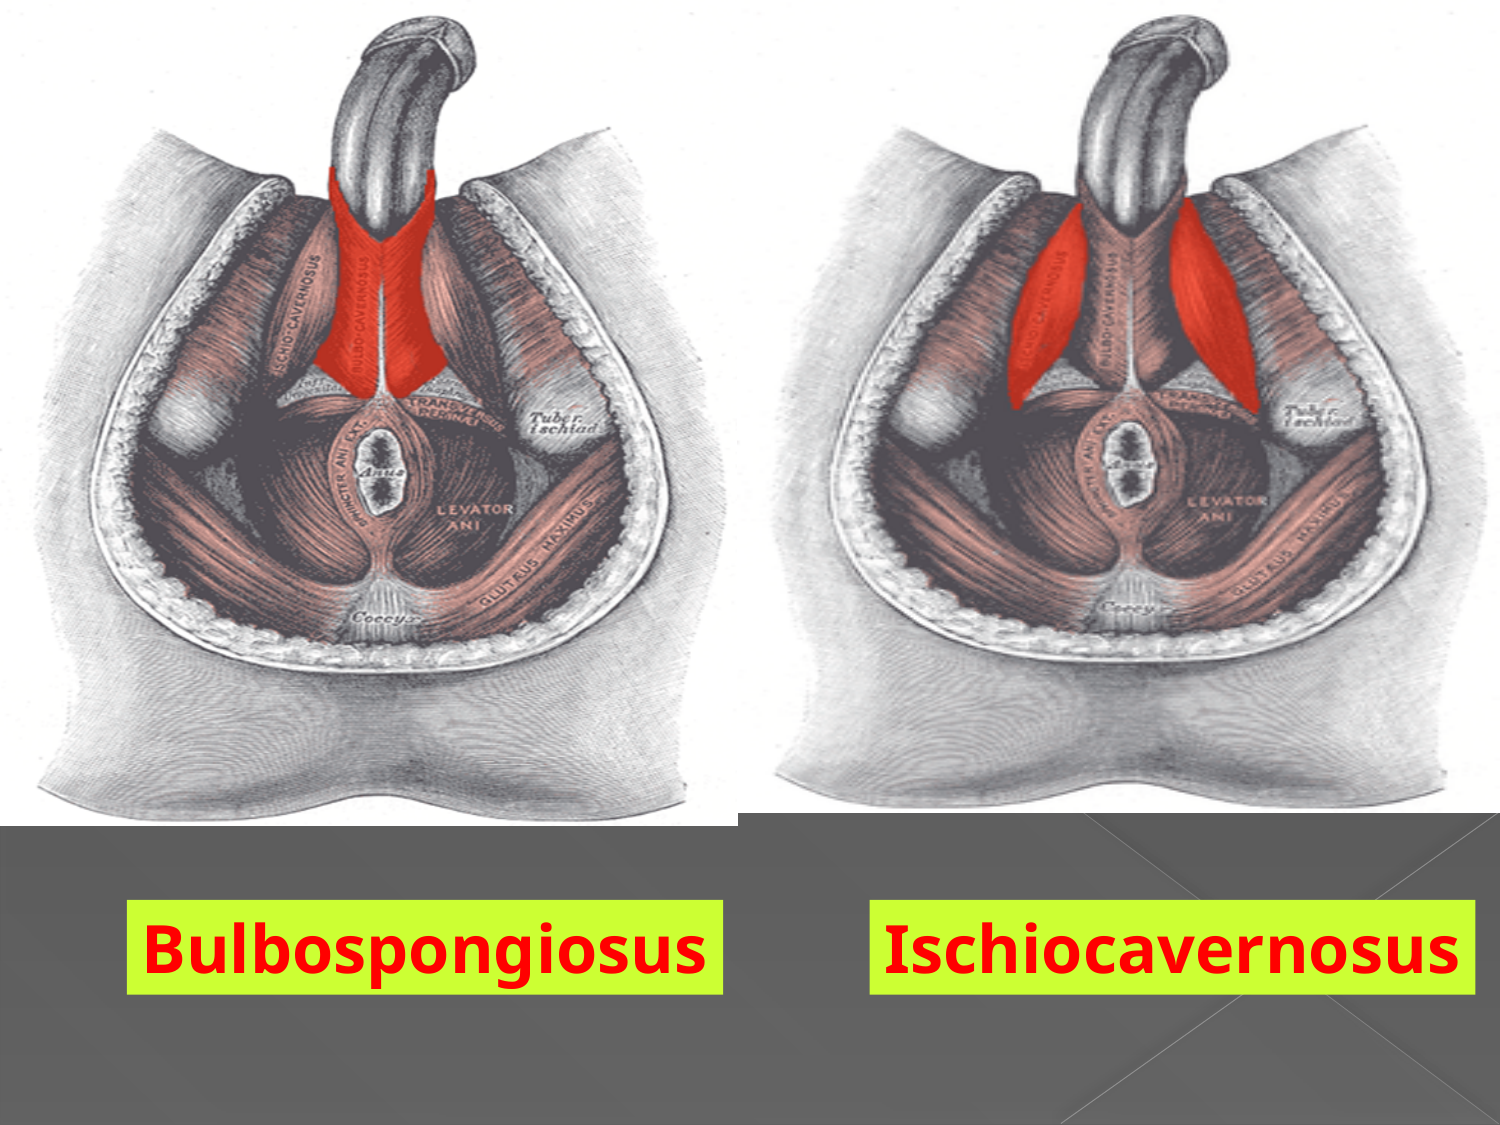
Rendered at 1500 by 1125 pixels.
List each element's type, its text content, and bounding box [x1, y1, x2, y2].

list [0, 0, 738, 826]
text_box Bulbospongiosus [126, 899, 724, 995]
picture [737, 0, 1500, 813]
text_box Ischiocavernosus [869, 899, 1476, 995]
